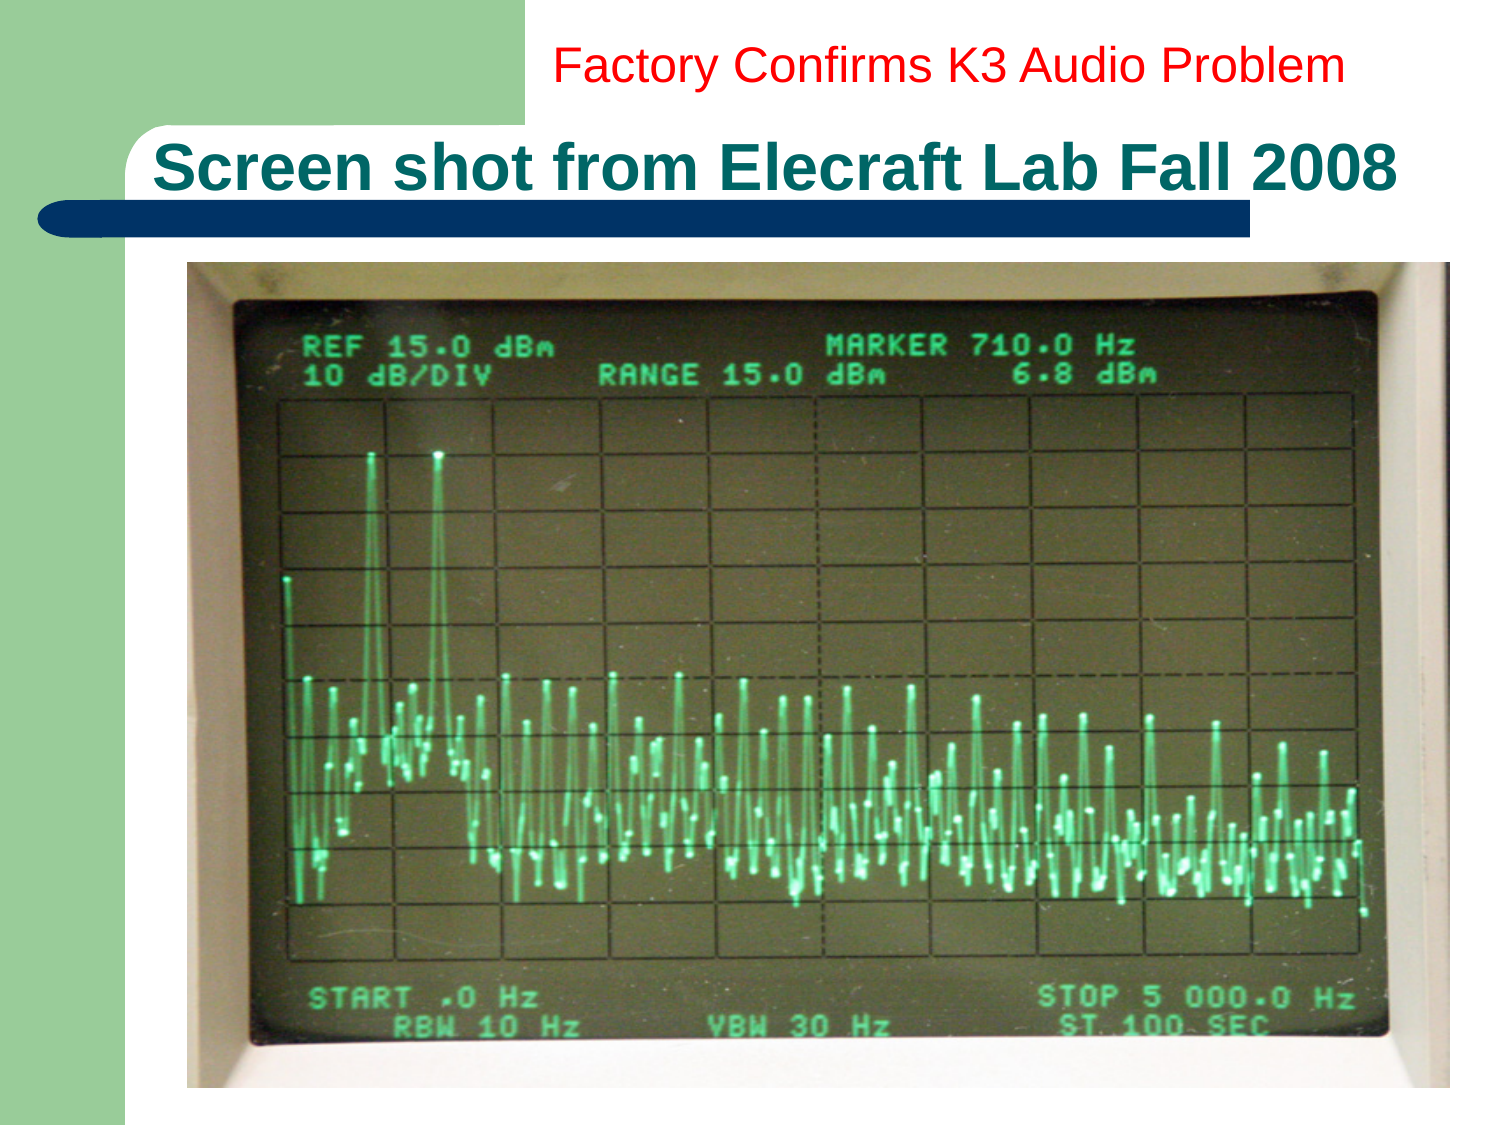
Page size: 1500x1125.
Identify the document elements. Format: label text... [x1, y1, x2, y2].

picture [187, 262, 1451, 1088]
title Screen shot from Elecraft Lab Fall 2008 [137, 124, 1438, 213]
text_box Factory Confirms K3 Audio Problem [537, 24, 1500, 100]
